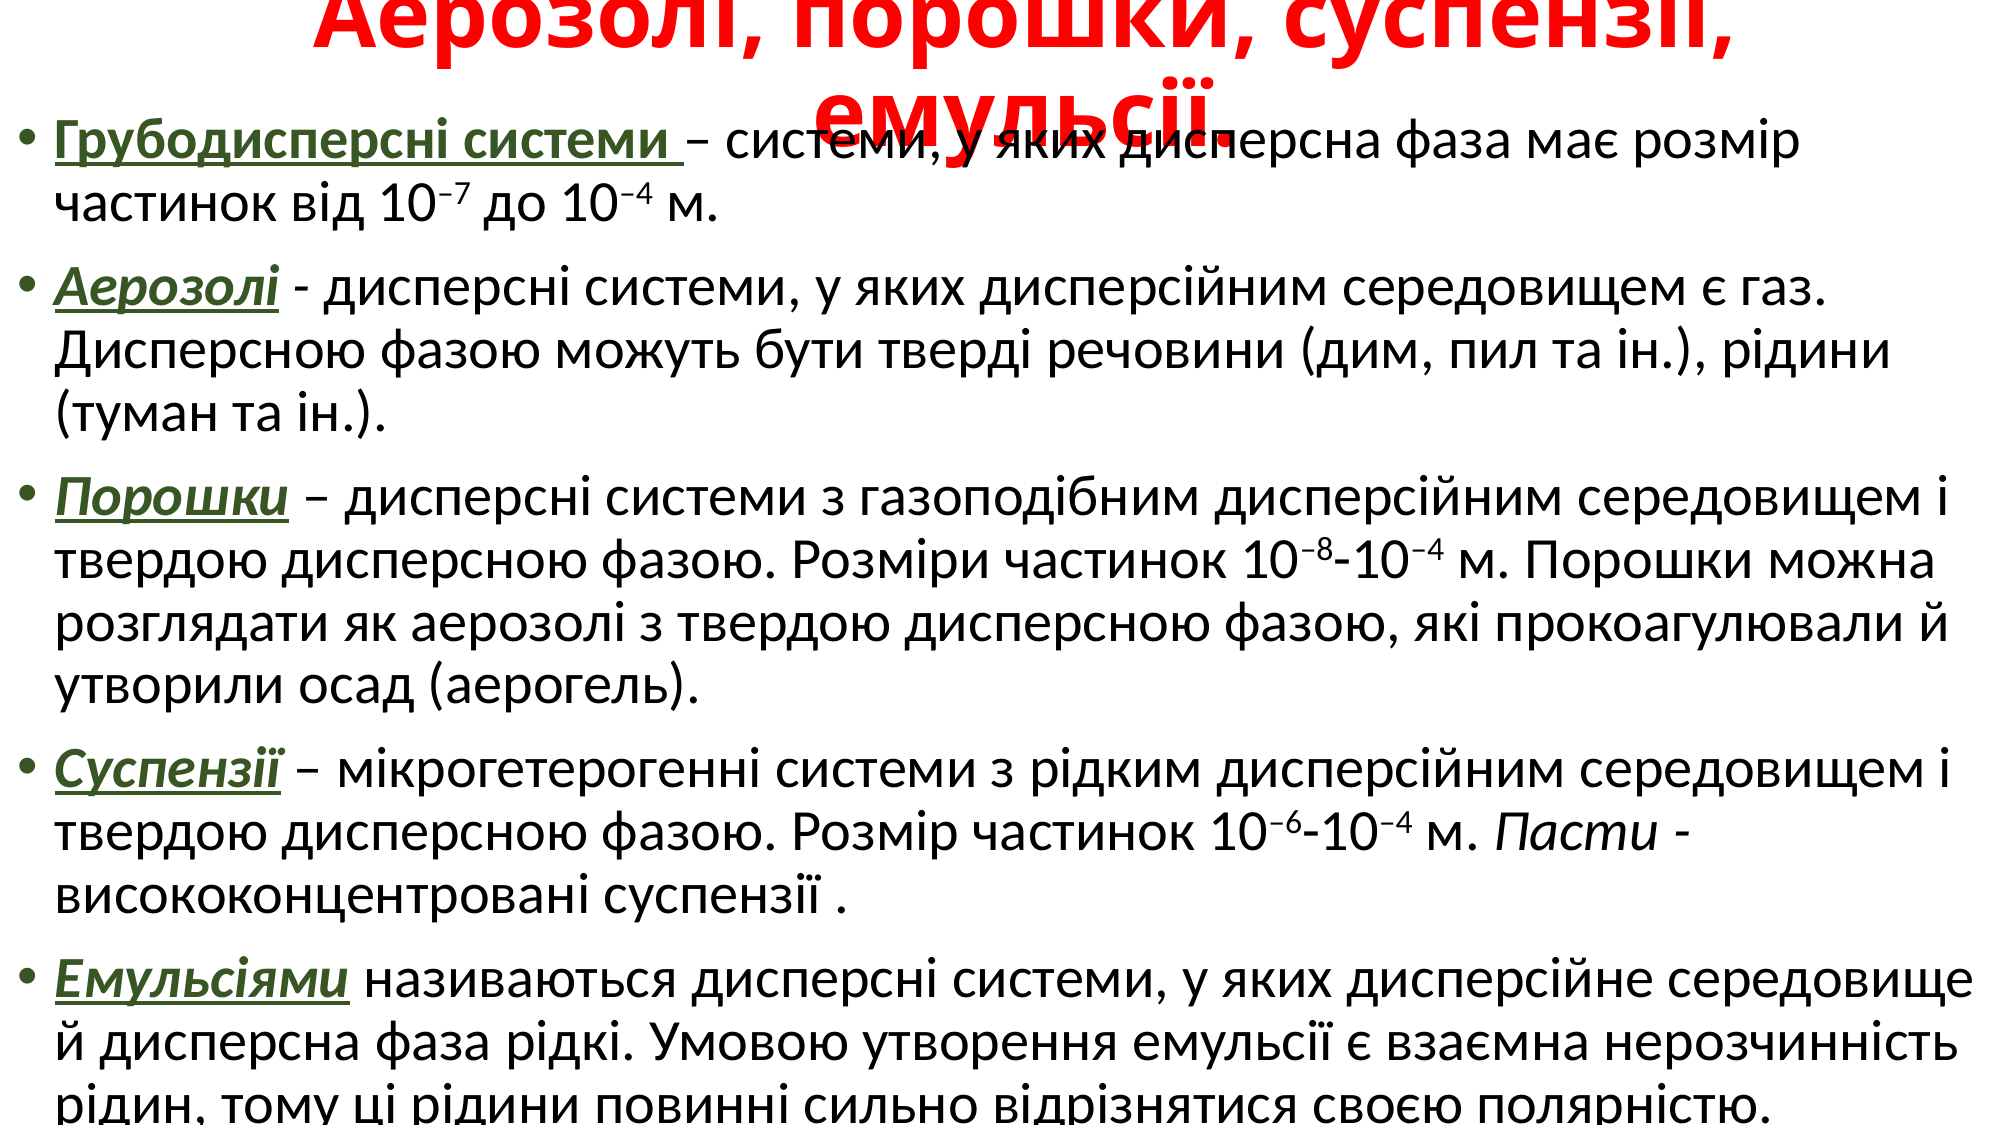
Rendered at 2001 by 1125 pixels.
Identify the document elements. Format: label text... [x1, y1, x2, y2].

list Грубодисперсні системи – системи, у яких дисперсна фаза має розмір частинок від 10–7 до 10–4 м. Аерозолі - дисперсні системи, у яких дисперсійним середовищем є газ. Дисперсною фазою можуть бути тверді речовини (дим, пил та ін.), рідини (туман та ін.). Порошки – дисперсні системи з газоподібним дисперсійним середовищем і твердою дисперсною фазою. Розміри частинок 10–8-10–4 м. Порошки можна розглядати як аерозолі з твердою дисперсною фазою, які прокоагулювали й утворили осад (аерогель). Суспензії – мікрогетерогенні системи з рідким дисперсійним середовищем і твердою дисперсною фазою. Розмір частинок 10–6-10–4 м. Пасти - висококонцентровані суспензії . Емульсіями називаються дисперсні системи, у яких дисперсійне середовище й дисперсна фаза рідкі. Умовою утворення емульсії є взаємна нерозчинність рідин, тому ці рідини повинні сильно відрізнятися своєю полярністю. [2, 100, 2000, 1125]
title Аерозолі, порошки, суспензії, емульсії. [163, 0, 1889, 100]
